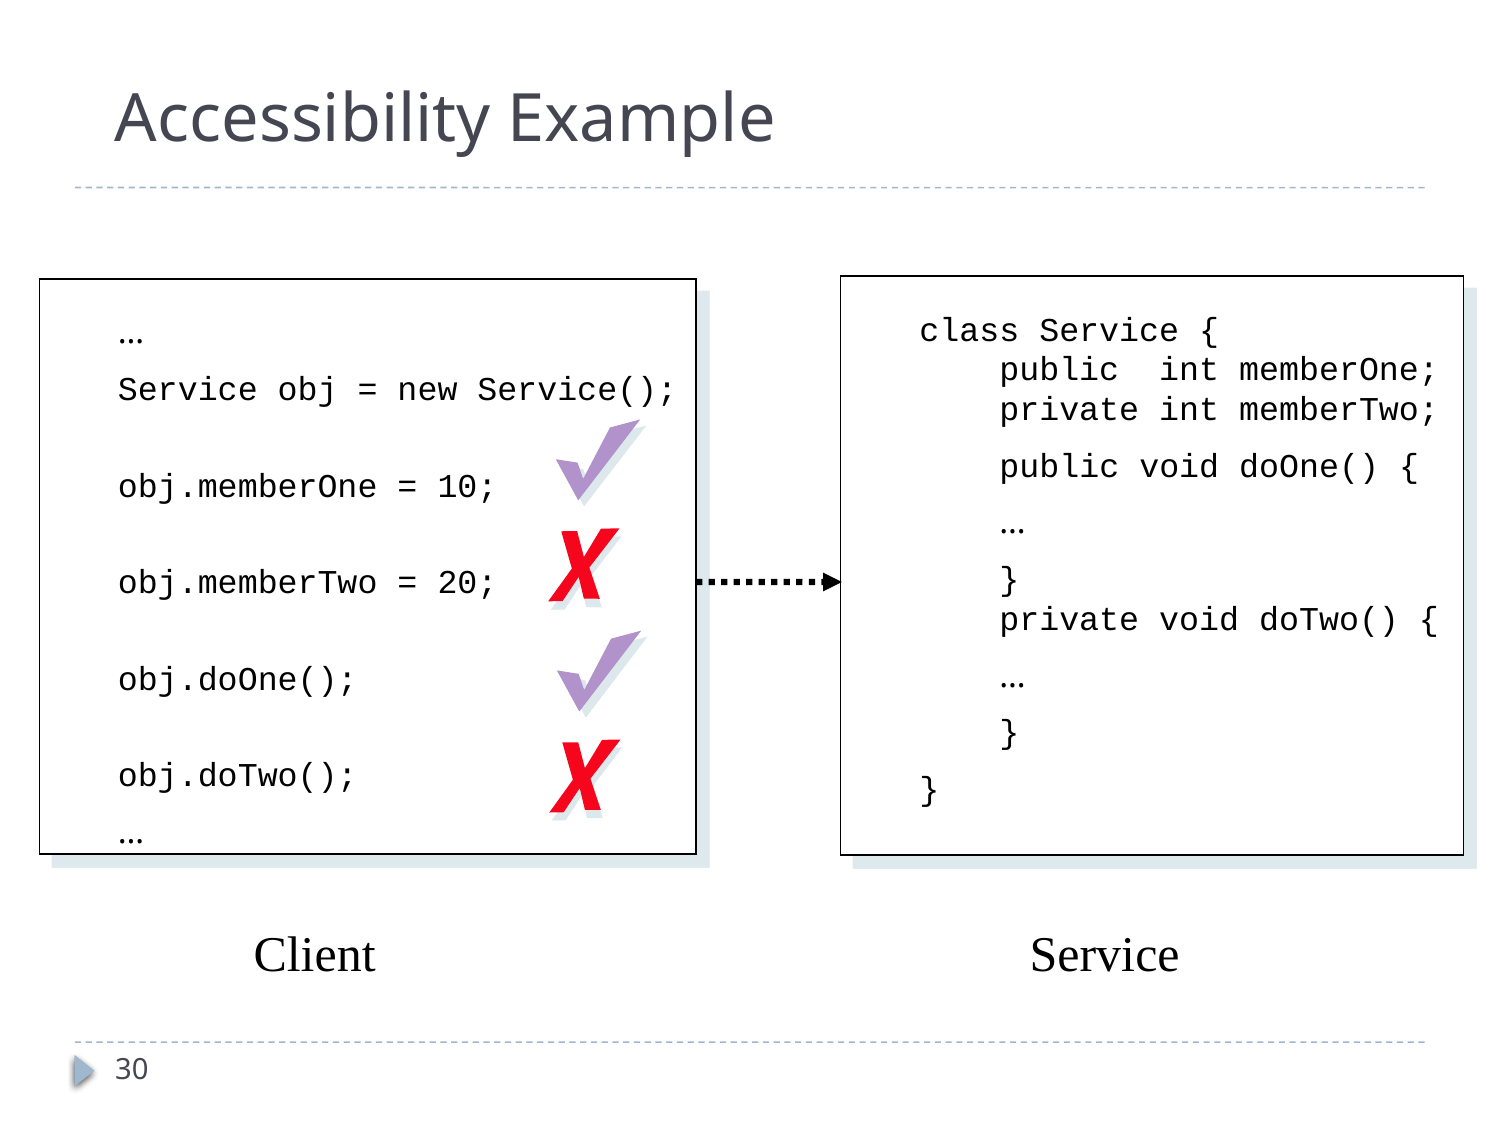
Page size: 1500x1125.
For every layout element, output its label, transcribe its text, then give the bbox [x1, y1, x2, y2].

title Accessibility Example [99, 24, 1375, 163]
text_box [829, 275, 1464, 856]
text_box Client [238, 952, 391, 989]
text_box Service [1014, 914, 1195, 989]
slide_number 30 [100, 1042, 426, 1103]
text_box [27, 278, 697, 941]
